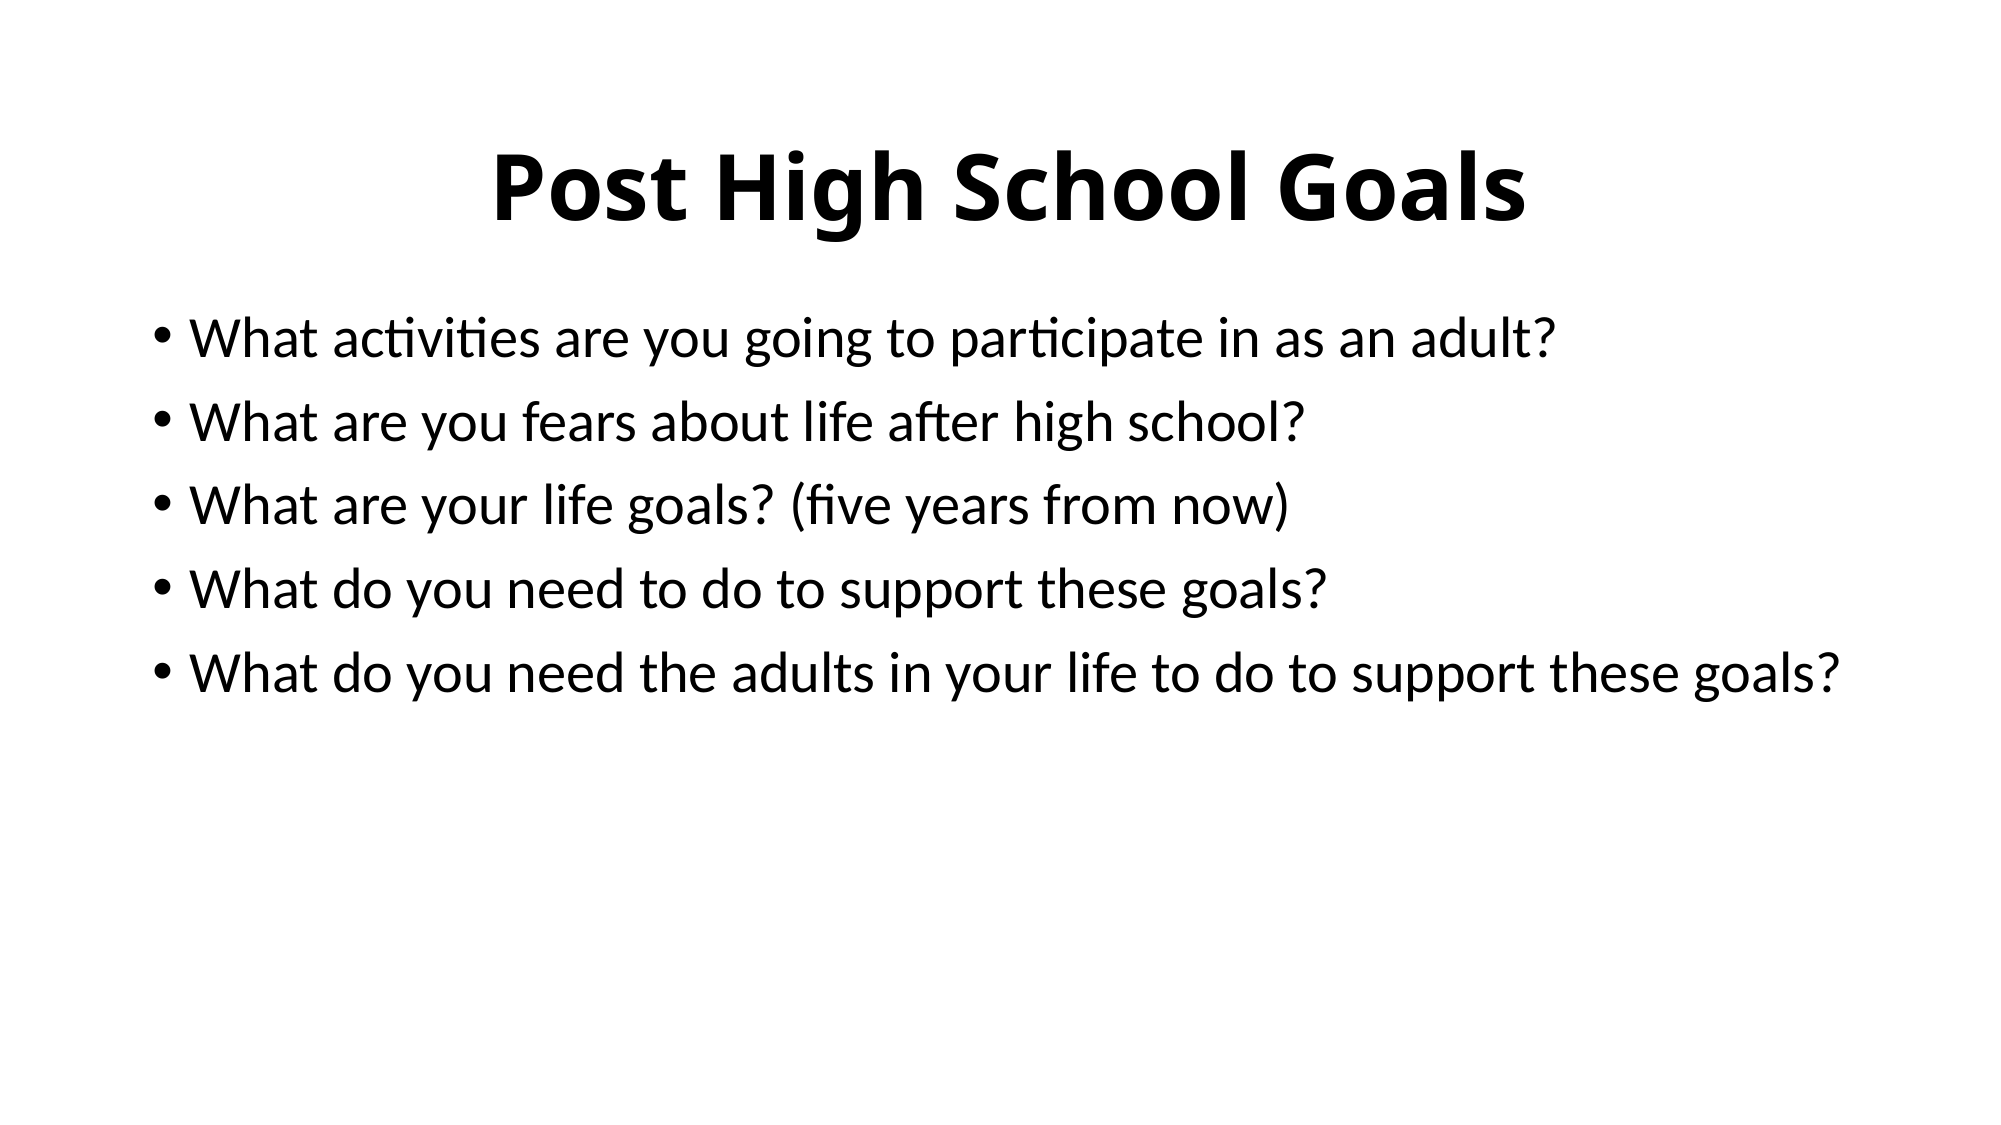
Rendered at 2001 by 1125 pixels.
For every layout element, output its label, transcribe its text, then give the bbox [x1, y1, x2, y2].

title Post High School Goals [85, 82, 1933, 300]
list What activities are you going to participate in as an adult? What are you fears about life after high school? What are your life goals? (five years from now) What do you need to do to support these goals? What do you need the adults in your life to do to support these goals? [137, 299, 1863, 1014]
